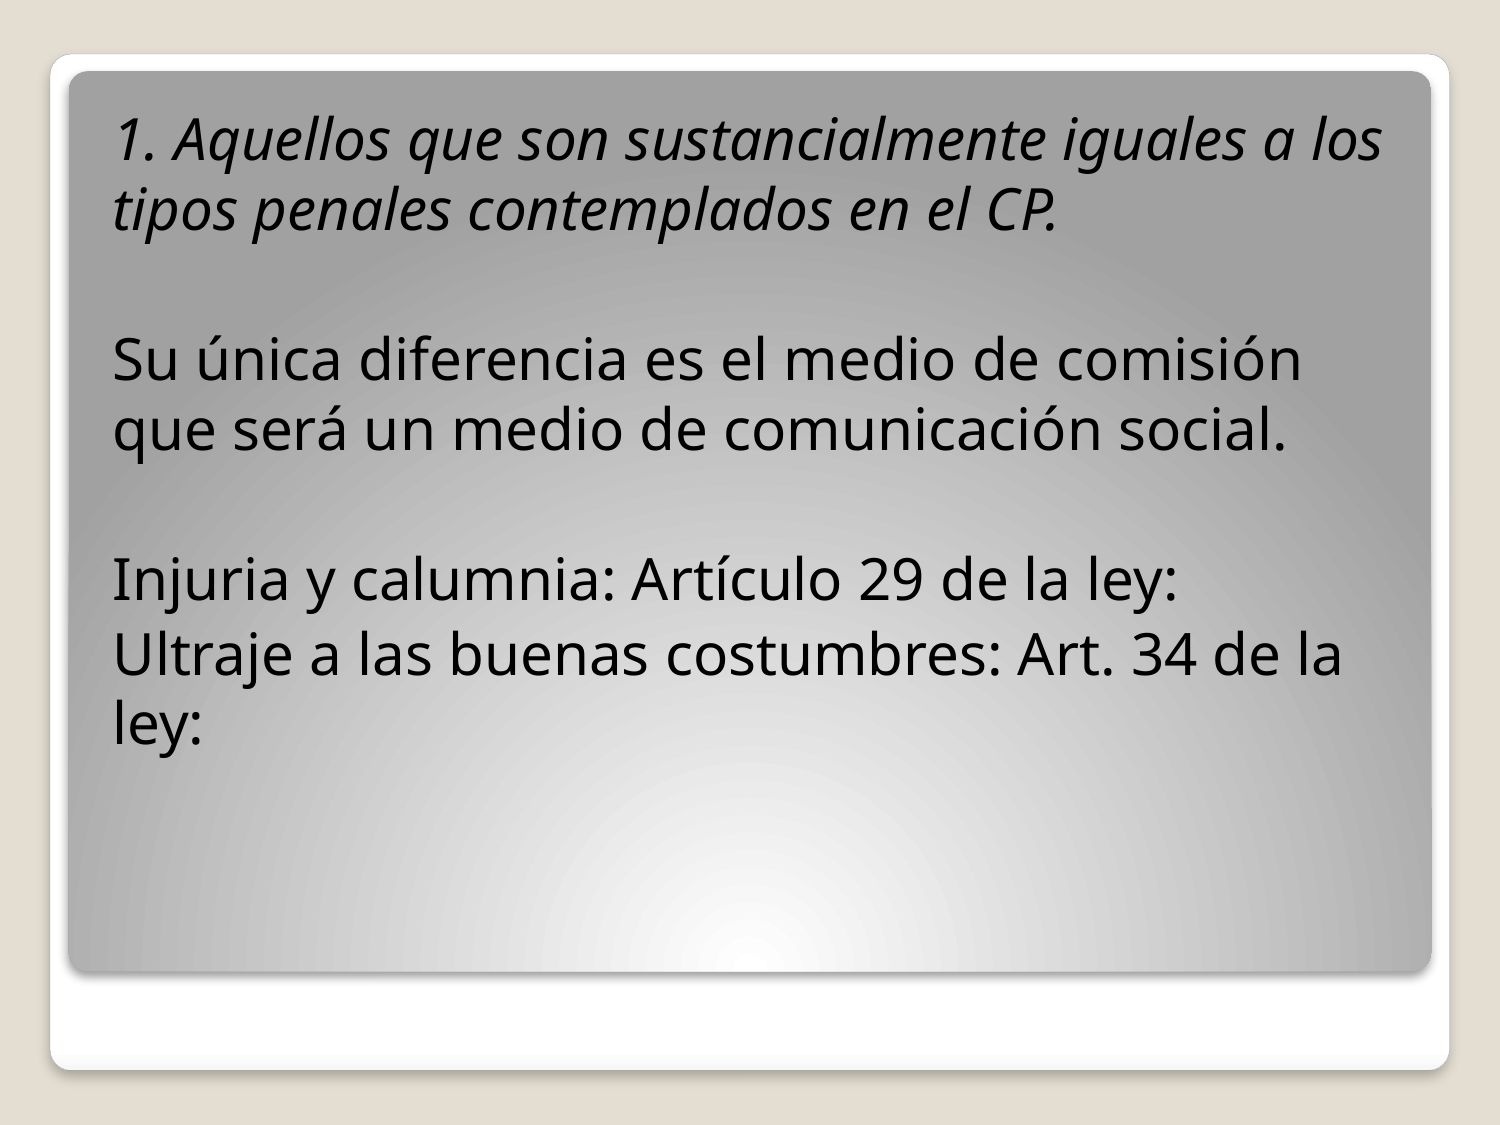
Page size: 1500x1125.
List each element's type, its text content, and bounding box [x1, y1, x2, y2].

list 1. Aquellos que son sustancialmente iguales a los tipos penales contemplados en el CP. Su única diferencia es el medio de comisión que será un medio de comunicación social. Injuria y calumnia: Artículo 29 de la ley: Ultraje a las buenas costumbres: Art. 34 de la ley: [82, 86, 1425, 774]
